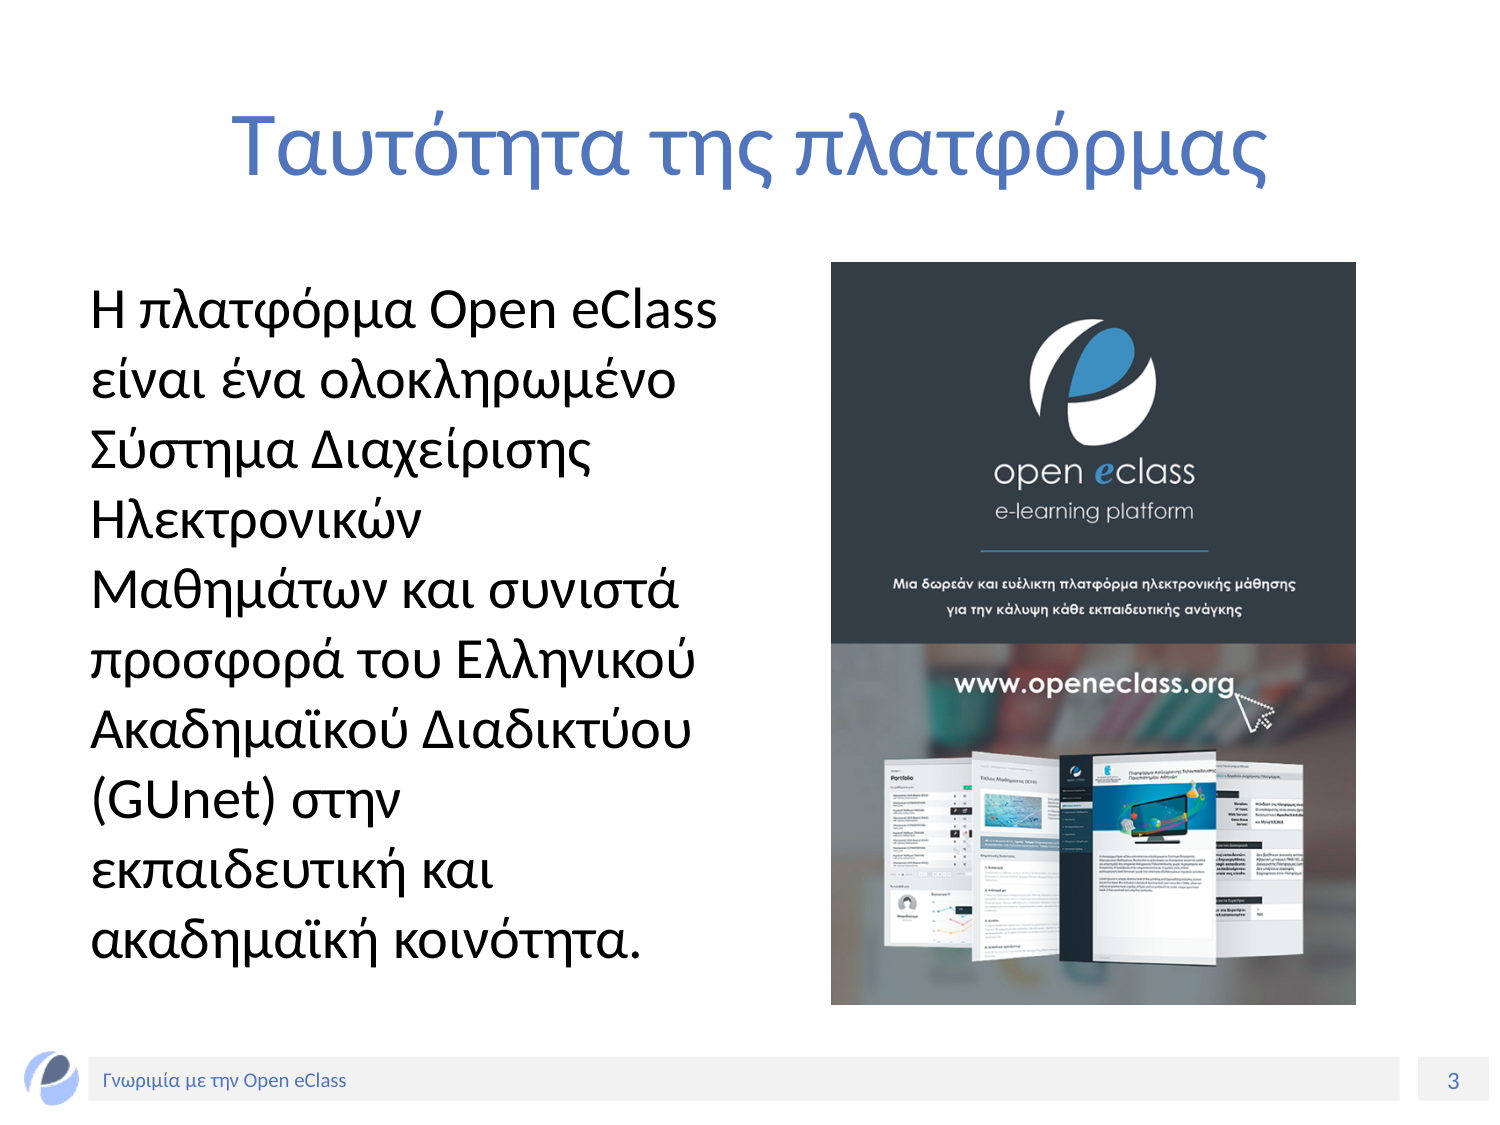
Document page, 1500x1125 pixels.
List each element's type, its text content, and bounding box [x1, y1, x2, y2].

title Ταυτότητα της πλατφόρμας [75, 45, 1425, 233]
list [831, 262, 1356, 1006]
list Η πλατφόρμα Open eClass είναι ένα ολοκληρωμένο Σύστημα Διαχείρισης Ηλεκτρονικών Μαθημάτων και συνιστά προσφορά του Ελληνικού Ακαδημαϊκού Διαδικτύου (GUnet) στην εκπαιδευτική και ακαδημαϊκή κοινότητα. [75, 262, 738, 1005]
